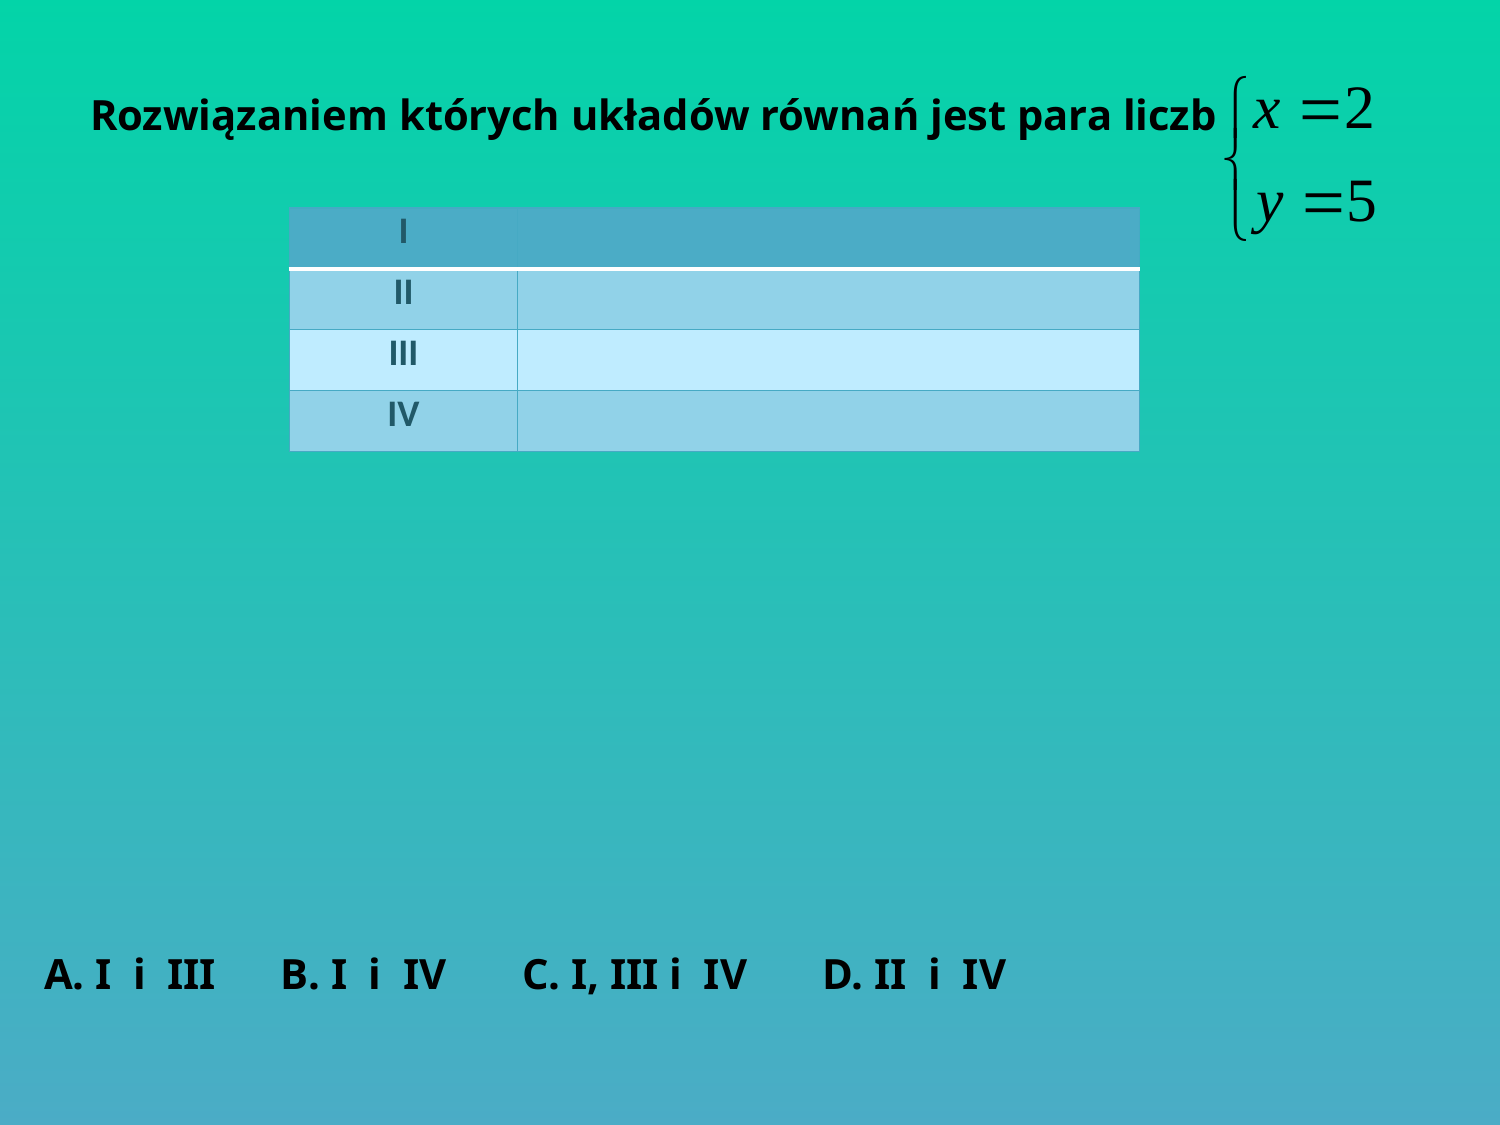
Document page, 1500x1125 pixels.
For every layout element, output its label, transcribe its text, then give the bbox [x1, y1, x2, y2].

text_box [1210, 66, 1386, 252]
title Rozwiązaniem których układów równań jest para liczb [75, 45, 1425, 233]
text_box A. I i III B. I i IV C. I, III i IV D. II i IV [29, 940, 1483, 1006]
